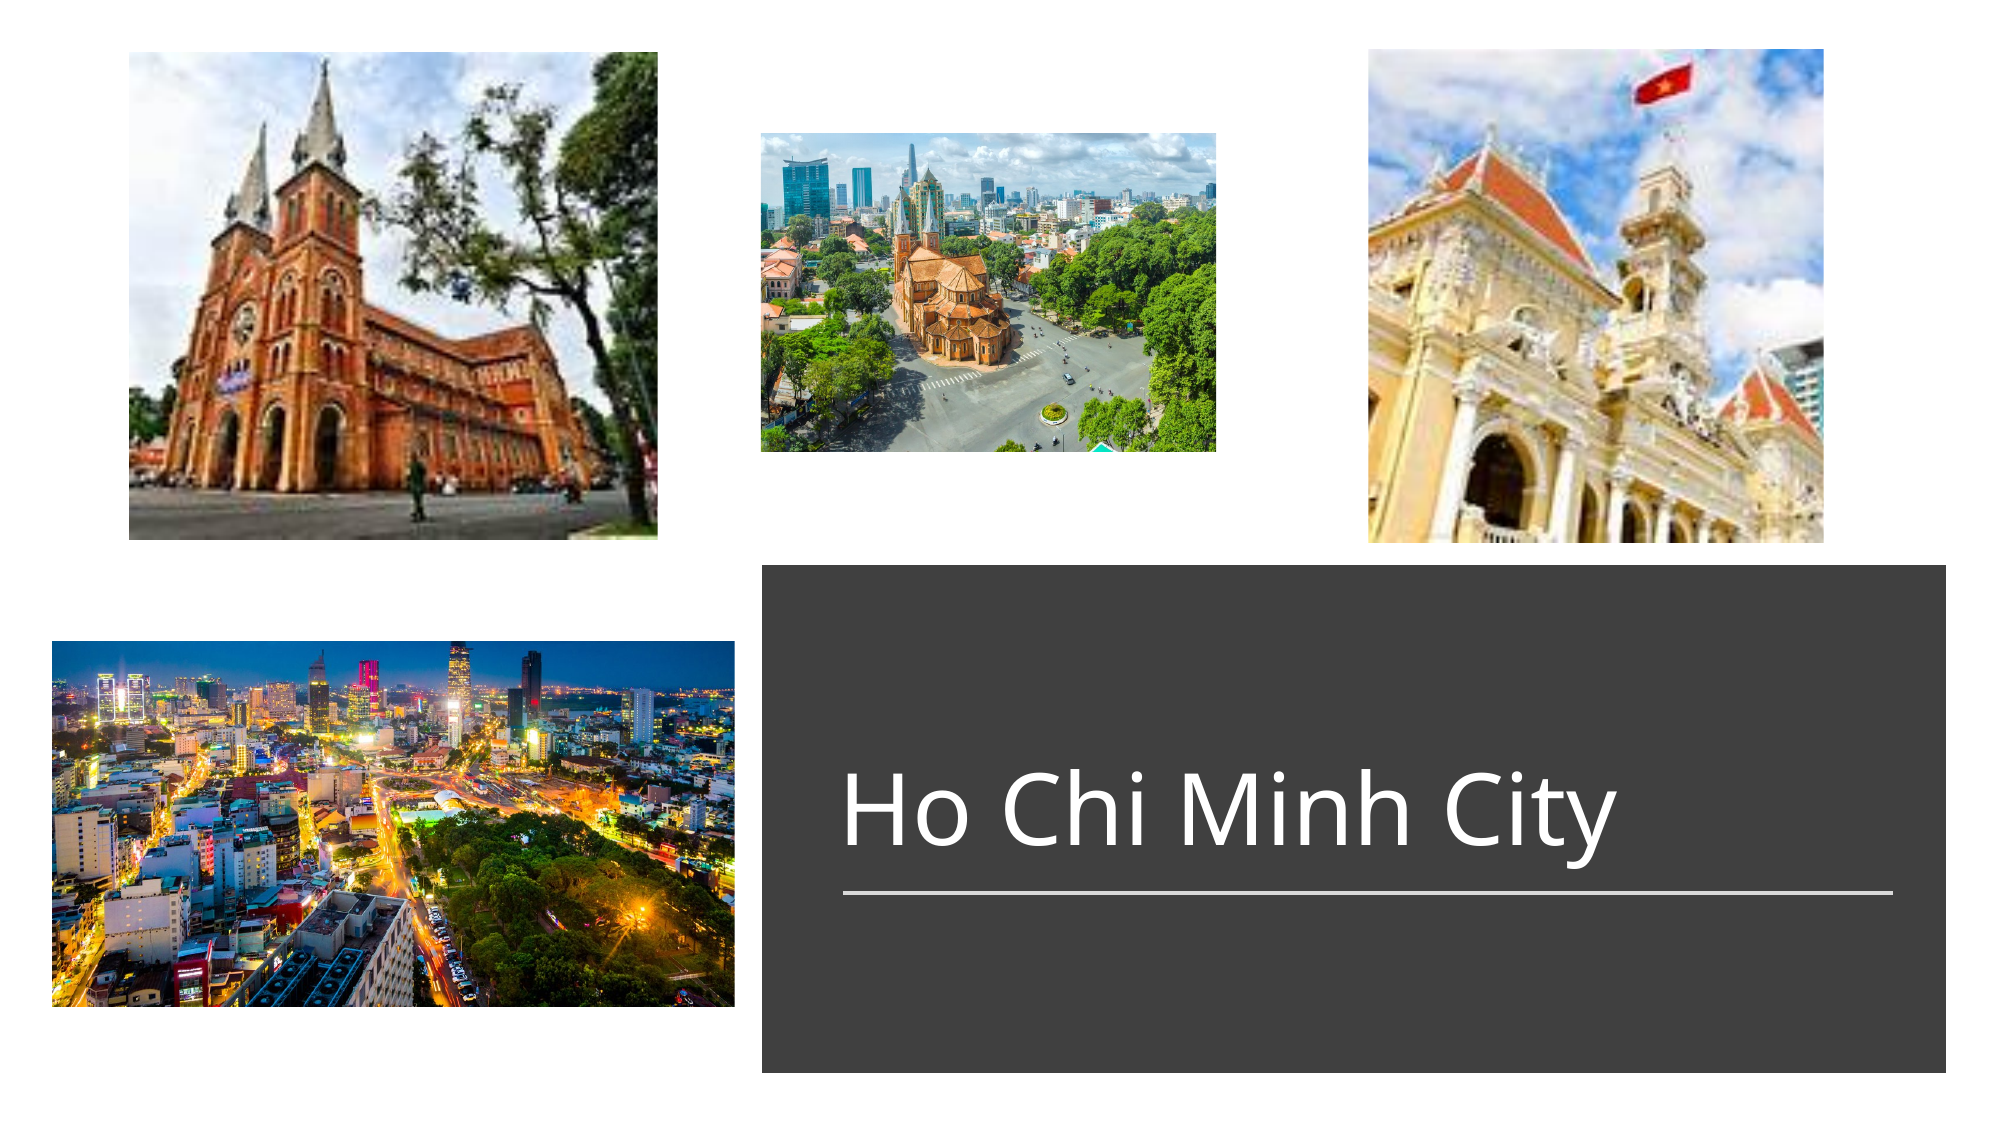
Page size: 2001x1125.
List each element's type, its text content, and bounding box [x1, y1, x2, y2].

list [52, 641, 735, 1007]
picture [129, 52, 658, 540]
title Ho Chi Minh City [823, 625, 1885, 875]
picture [1368, 49, 1824, 543]
picture [760, 133, 1217, 452]
text_box [771, 575, 1937, 1064]
